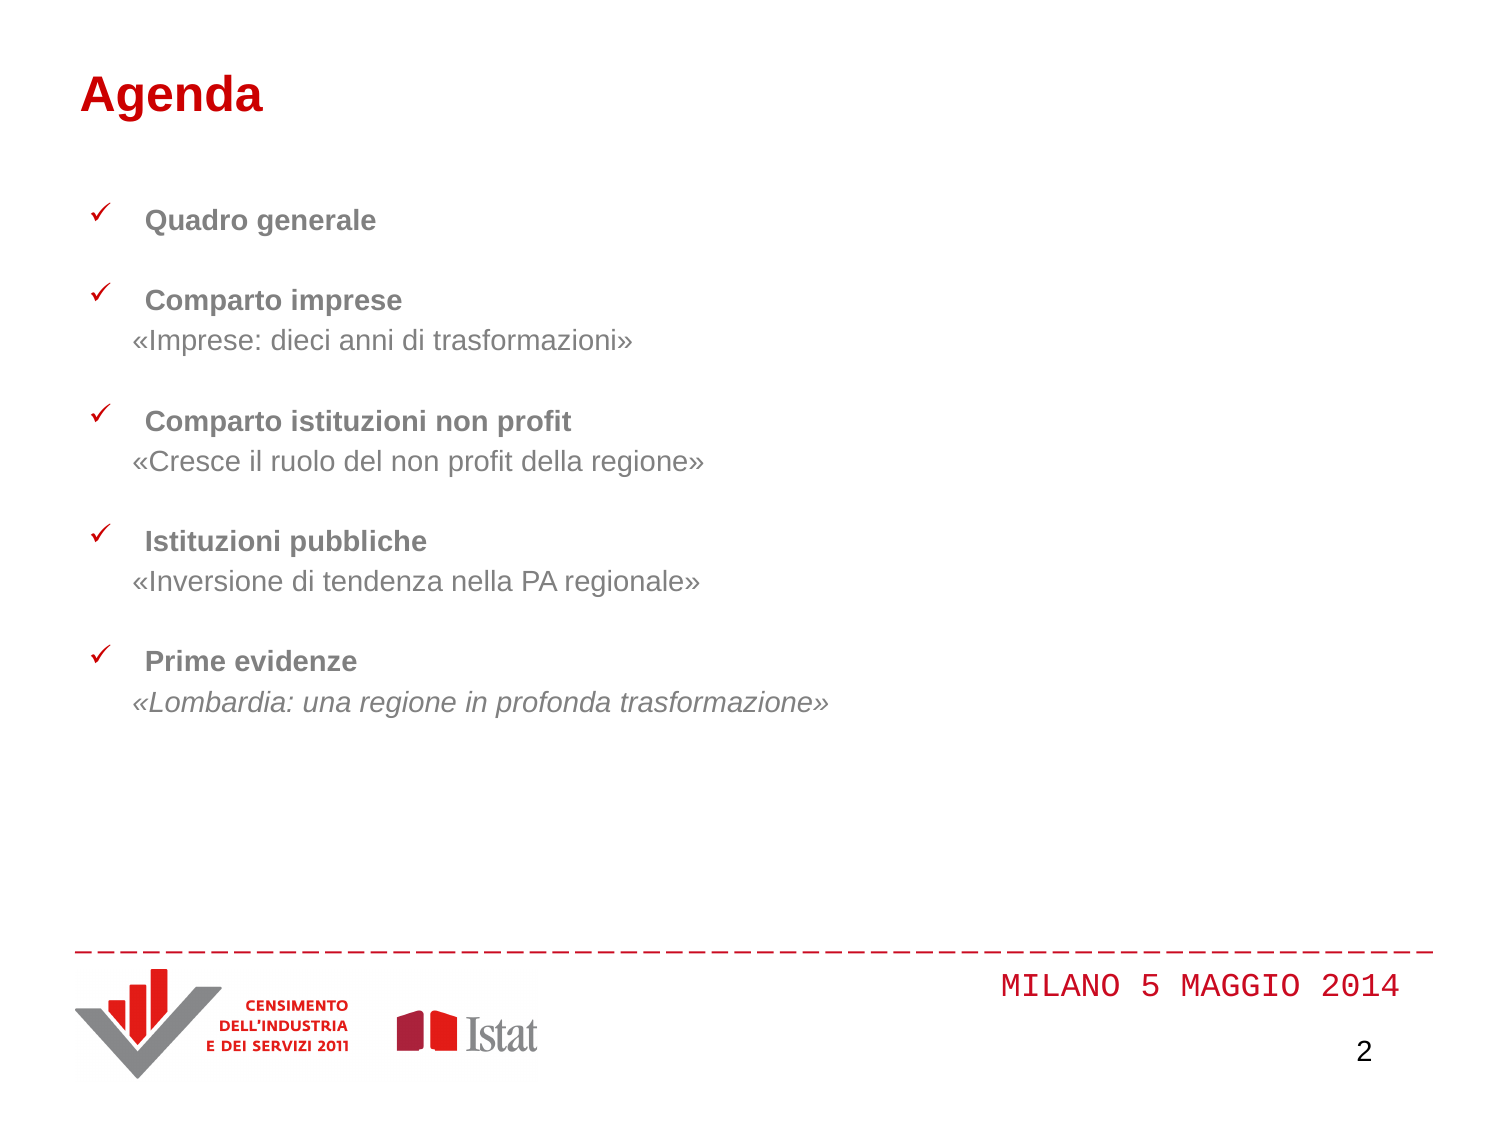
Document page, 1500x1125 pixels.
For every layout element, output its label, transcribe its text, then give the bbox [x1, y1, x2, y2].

text_box Quadro generale Comparto imprese «Imprese: dieci anni di trasformazioni» Comparto istituzioni non profit «Cresce il ruolo del non profit della regione» Istituzioni pubbliche «Inversione di tendenza nella PA regionale» Prime evidenze «Lombardia: una regione in profonda trasformazione» [88, 160, 1412, 764]
picture [75, 969, 538, 1082]
slide_number 2 [1074, 1025, 1388, 1100]
text_box Agenda [64, 54, 815, 130]
